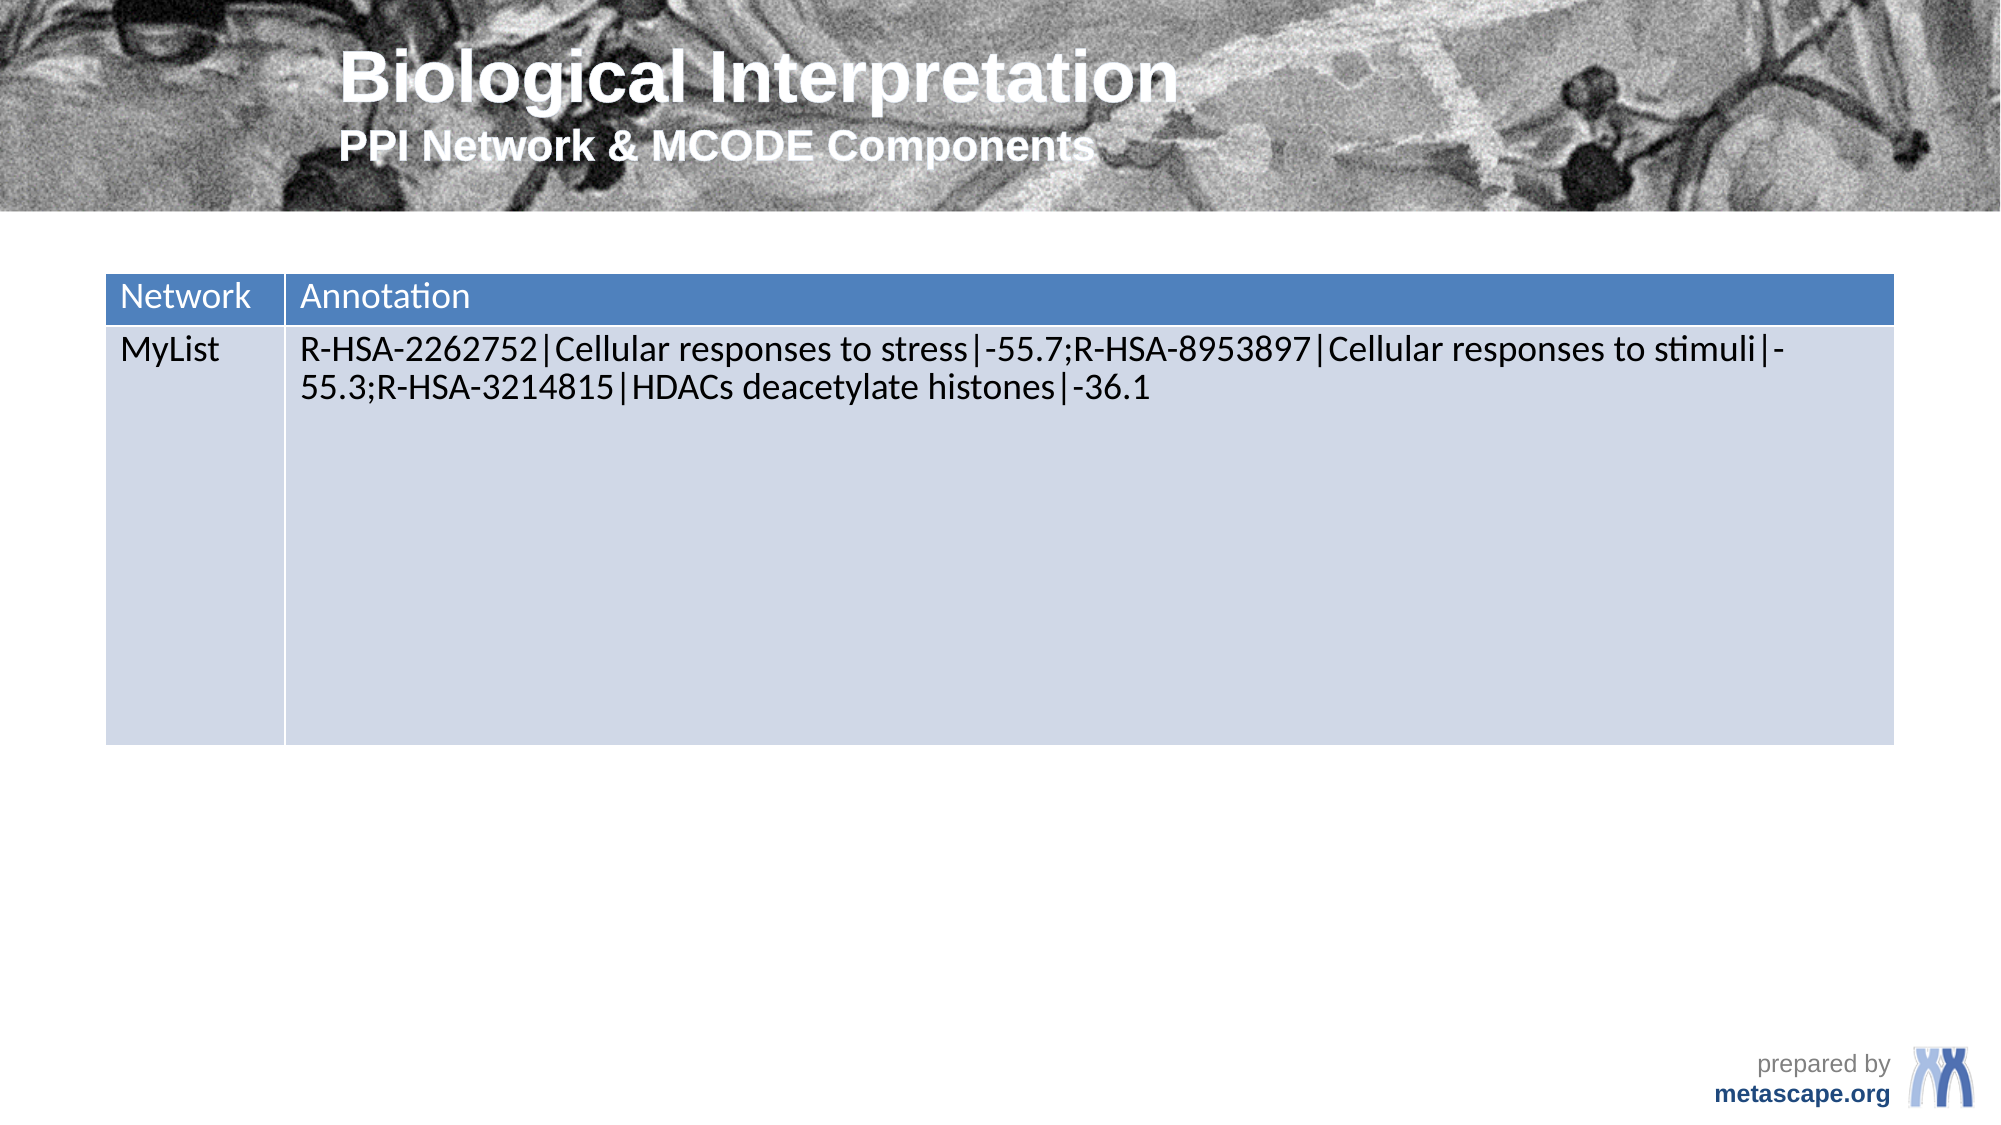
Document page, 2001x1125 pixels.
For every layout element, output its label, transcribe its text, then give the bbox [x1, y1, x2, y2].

table_cell MyList [106, 327, 284, 745]
table_header Network [106, 274, 284, 325]
table_cell R-HSA-2262752|Cellular responses to stress|-55.7;R-HSA-8953897|Cellular responses to stimuli|-55.3;R-HSA-3214815|HDACs deacetylate histones|-36.1 [286, 327, 1894, 745]
table_header Annotation [286, 274, 1894, 325]
title Biological Interpretation PPI Network & MCODE Components [323, 11, 1226, 187]
picture [0, 0, 2001, 1125]
